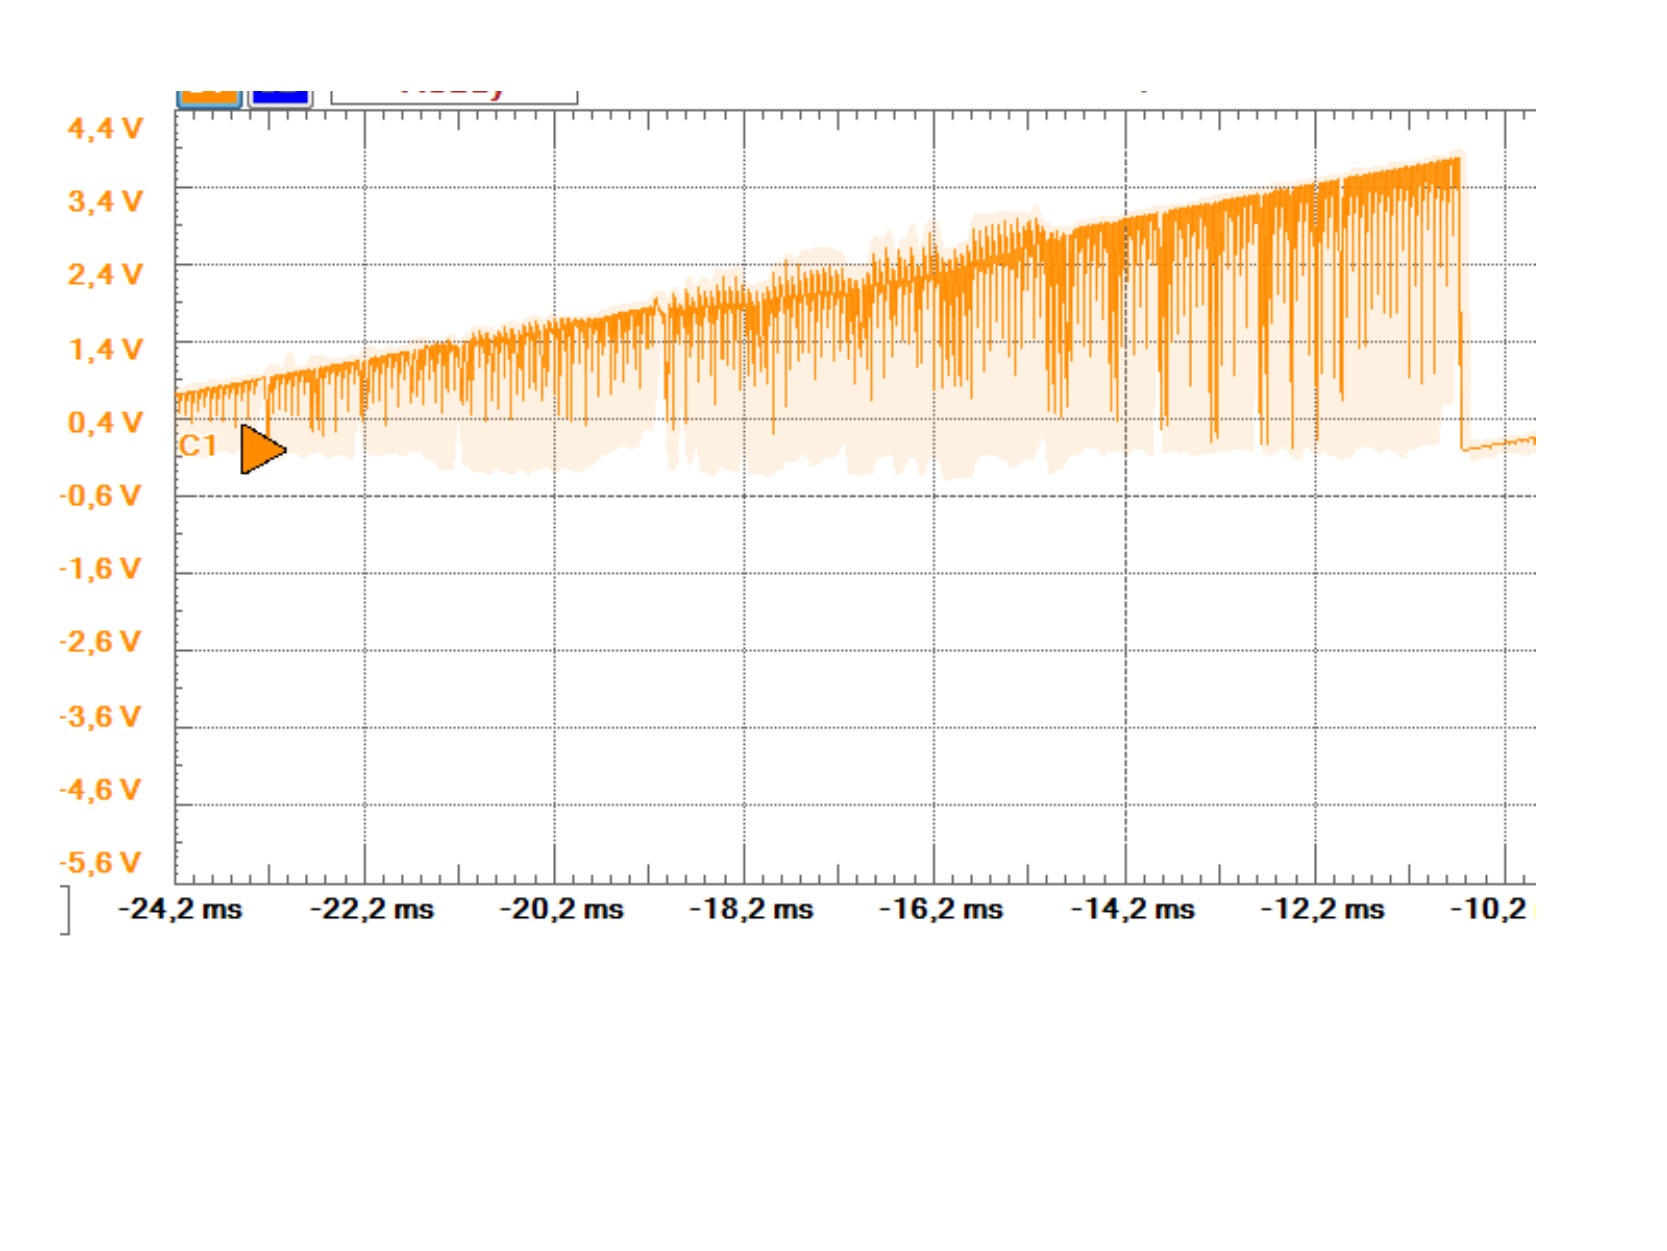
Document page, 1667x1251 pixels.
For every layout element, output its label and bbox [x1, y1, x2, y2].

picture [60, 91, 1536, 940]
